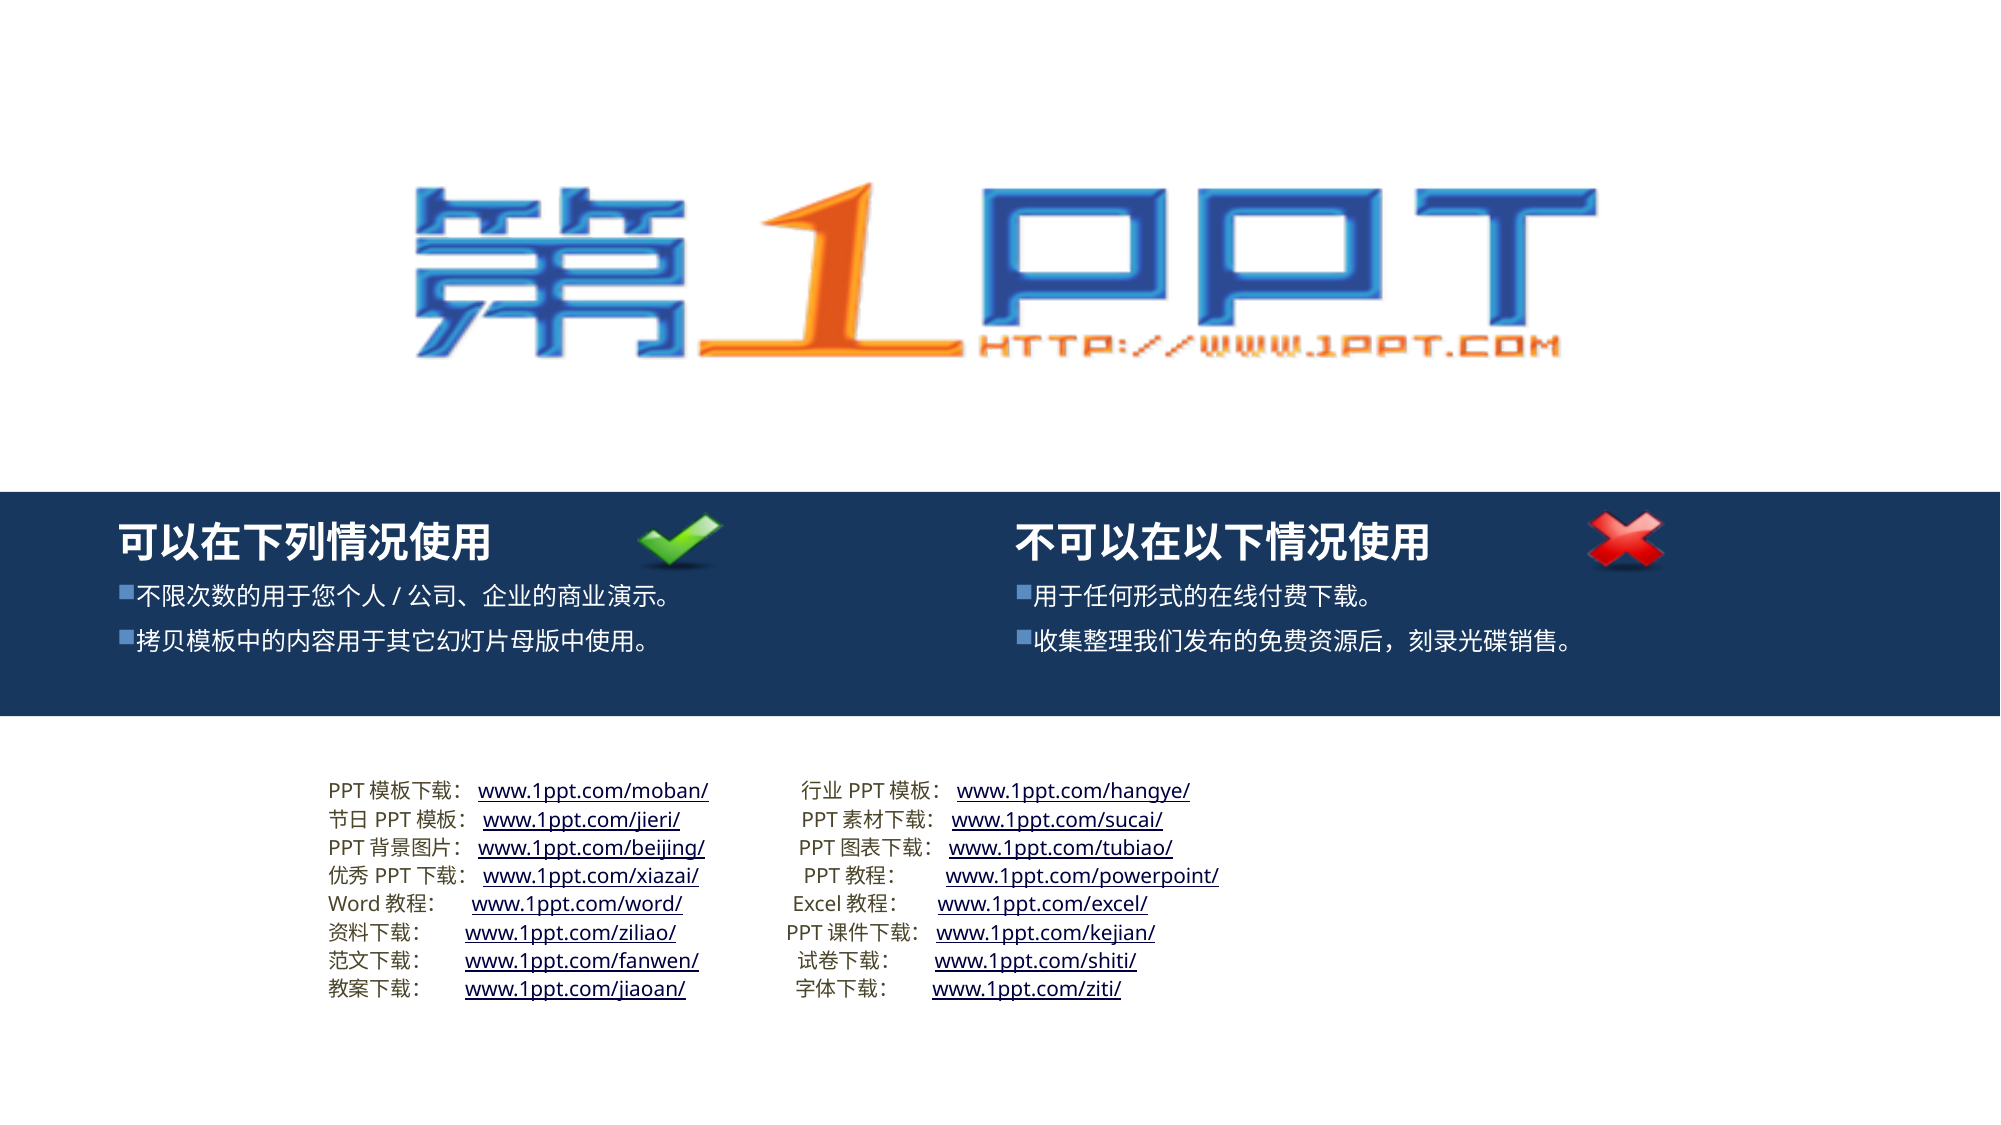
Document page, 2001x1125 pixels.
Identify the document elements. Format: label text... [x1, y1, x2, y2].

text_box PPT模板下载：www.1ppt.com/moban/ 行业PPT模板：www.1ppt.com/hangye/ 节日PPT模板：www.1ppt.com/jieri/ PPT素材下载：www.1ppt.com/sucai/ PPT背景图片：www.1ppt.com/beijing/ PPT图表下载：www.1ppt.com/tubiao/ 优秀PPT下载：www.1ppt.com/xiazai/ PPT教程： www.1ppt.com/powerpoint/ Word教程： www.1ppt.com/word/ Excel教程： www.1ppt.com/excel/ 资料下载： www.1ppt.com/ziliao/ PPT课件下载：www.1ppt.com/kejian/ 范文下载： www.1ppt.com/fanwen/ 试卷下载： www.1ppt.com/shiti/ 教案下载： www.1ppt.com/jiaoan/ 字体下载： www.1ppt.com/ziti/ [315, 785, 1731, 997]
text_box 不可以在以下情况使用 用于任何形式的在线付费下载。 收集整理我们发布的免费资源后，刻录光碟销售。 [999, 508, 1898, 762]
text_box 可以在下列情况使用 不限次数的用于您个人/公司、企业的商业演示。 拷贝模板中的内容用于其它幻灯片母版中使用。 [102, 508, 1000, 774]
text_box [0, 491, 2000, 717]
picture [179, 51, 1867, 492]
picture [1581, 507, 1669, 573]
picture [637, 507, 724, 573]
